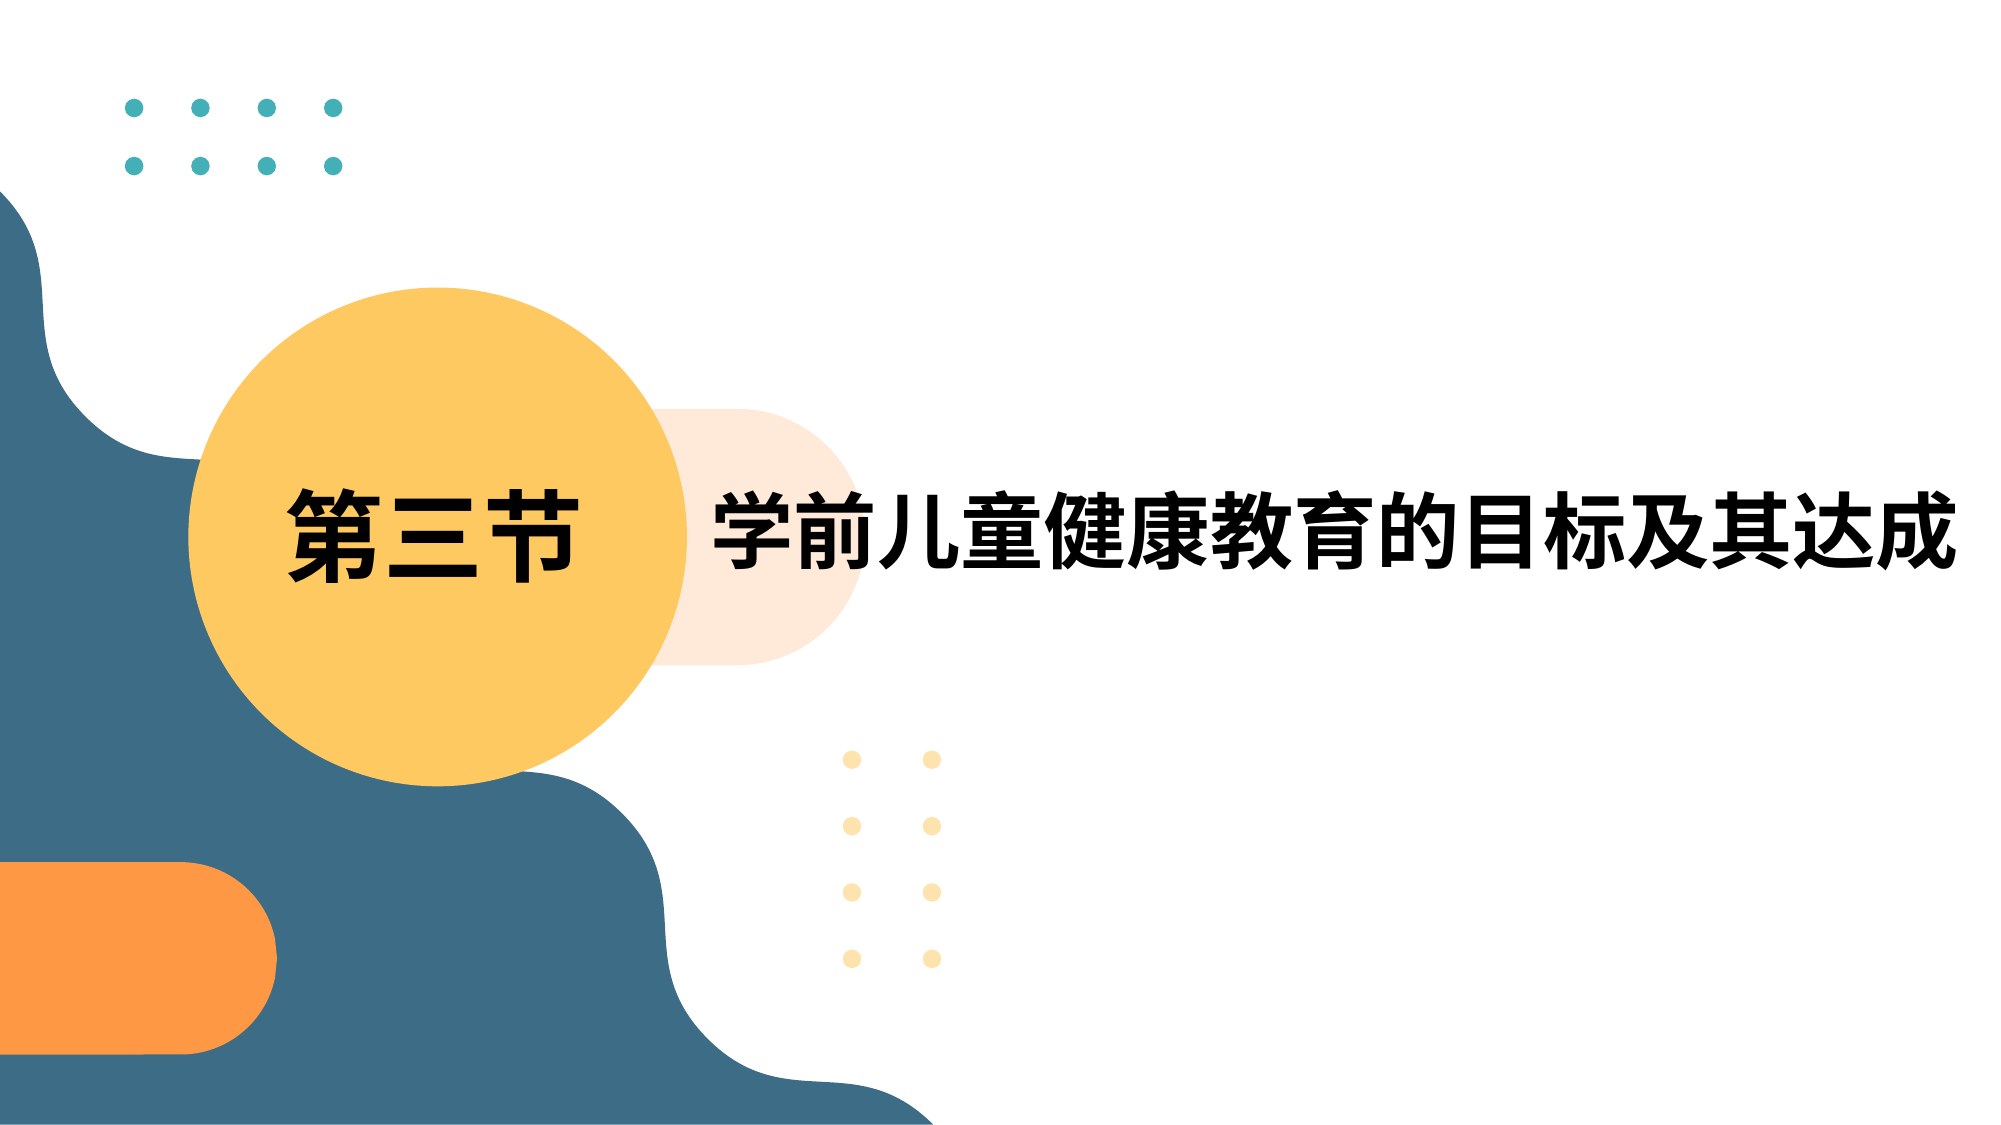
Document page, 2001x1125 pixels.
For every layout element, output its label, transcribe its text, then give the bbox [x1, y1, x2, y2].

title 第三节 [197, 429, 671, 595]
list 学前儿童健康教育的目标及其达成 [670, 449, 2000, 686]
